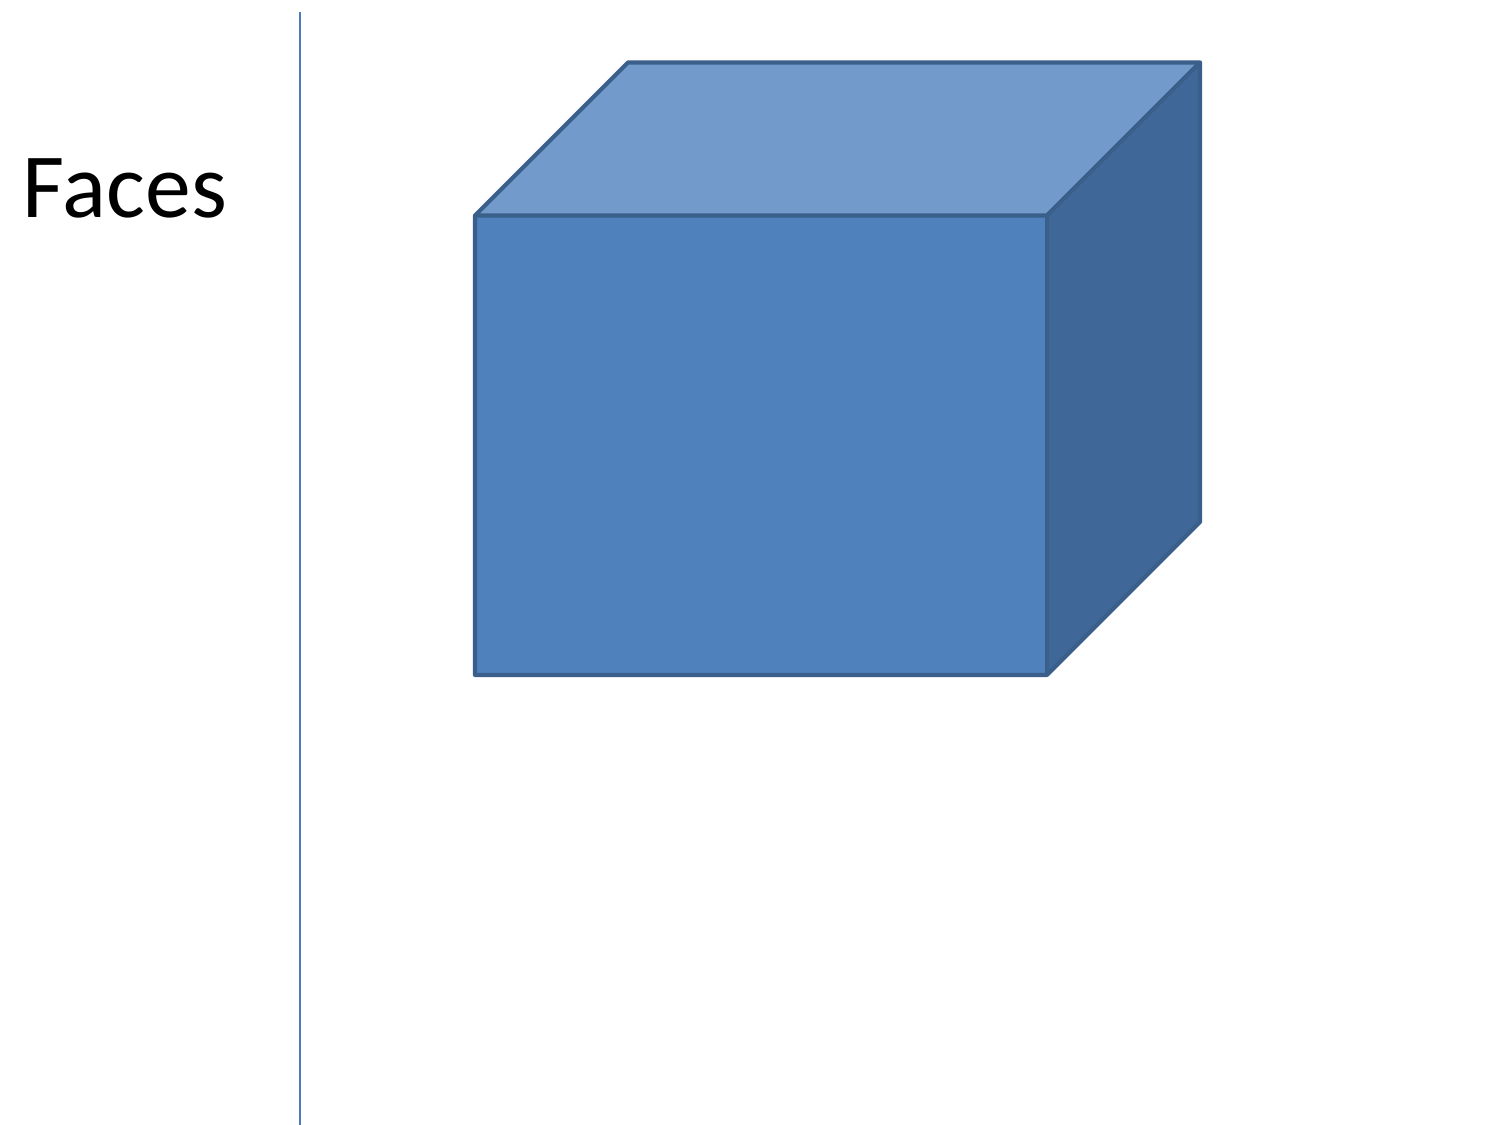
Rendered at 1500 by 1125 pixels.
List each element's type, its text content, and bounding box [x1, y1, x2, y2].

text_box [472, 60, 1203, 678]
title Faces [0, 87, 250, 275]
